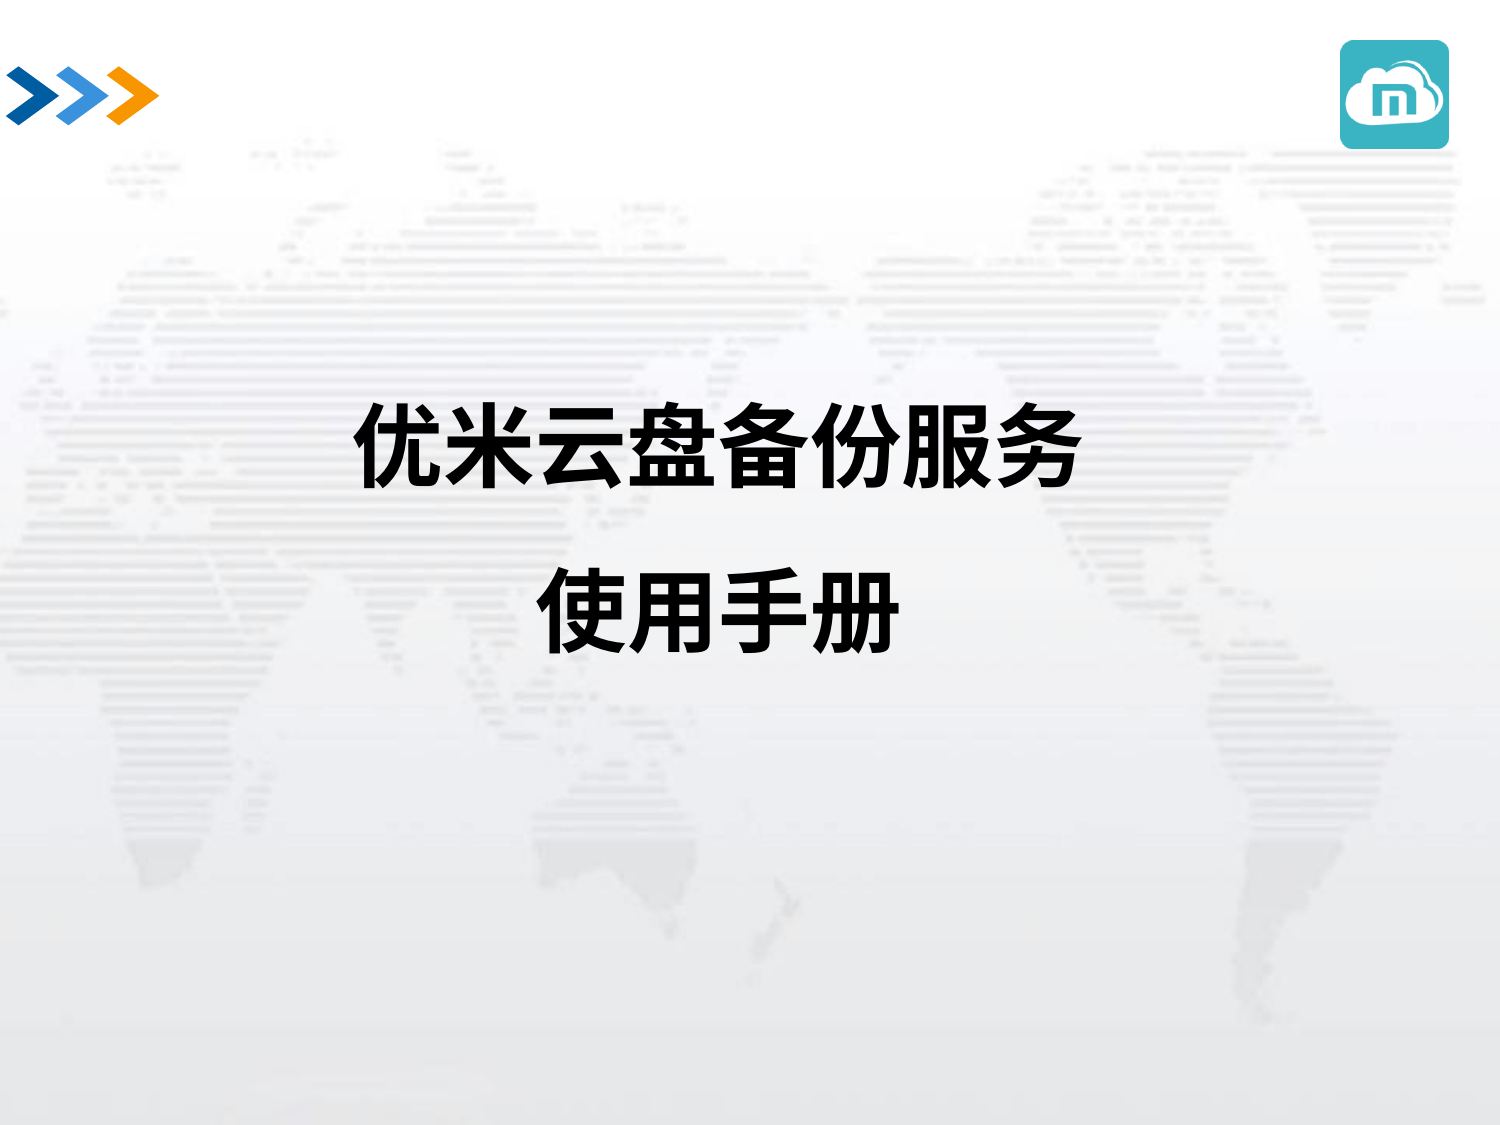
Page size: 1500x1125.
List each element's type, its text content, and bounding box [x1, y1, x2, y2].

text_box 优米云盘备份服务 使用手册 [337, 326, 1101, 671]
picture [0, 0, 1500, 1125]
